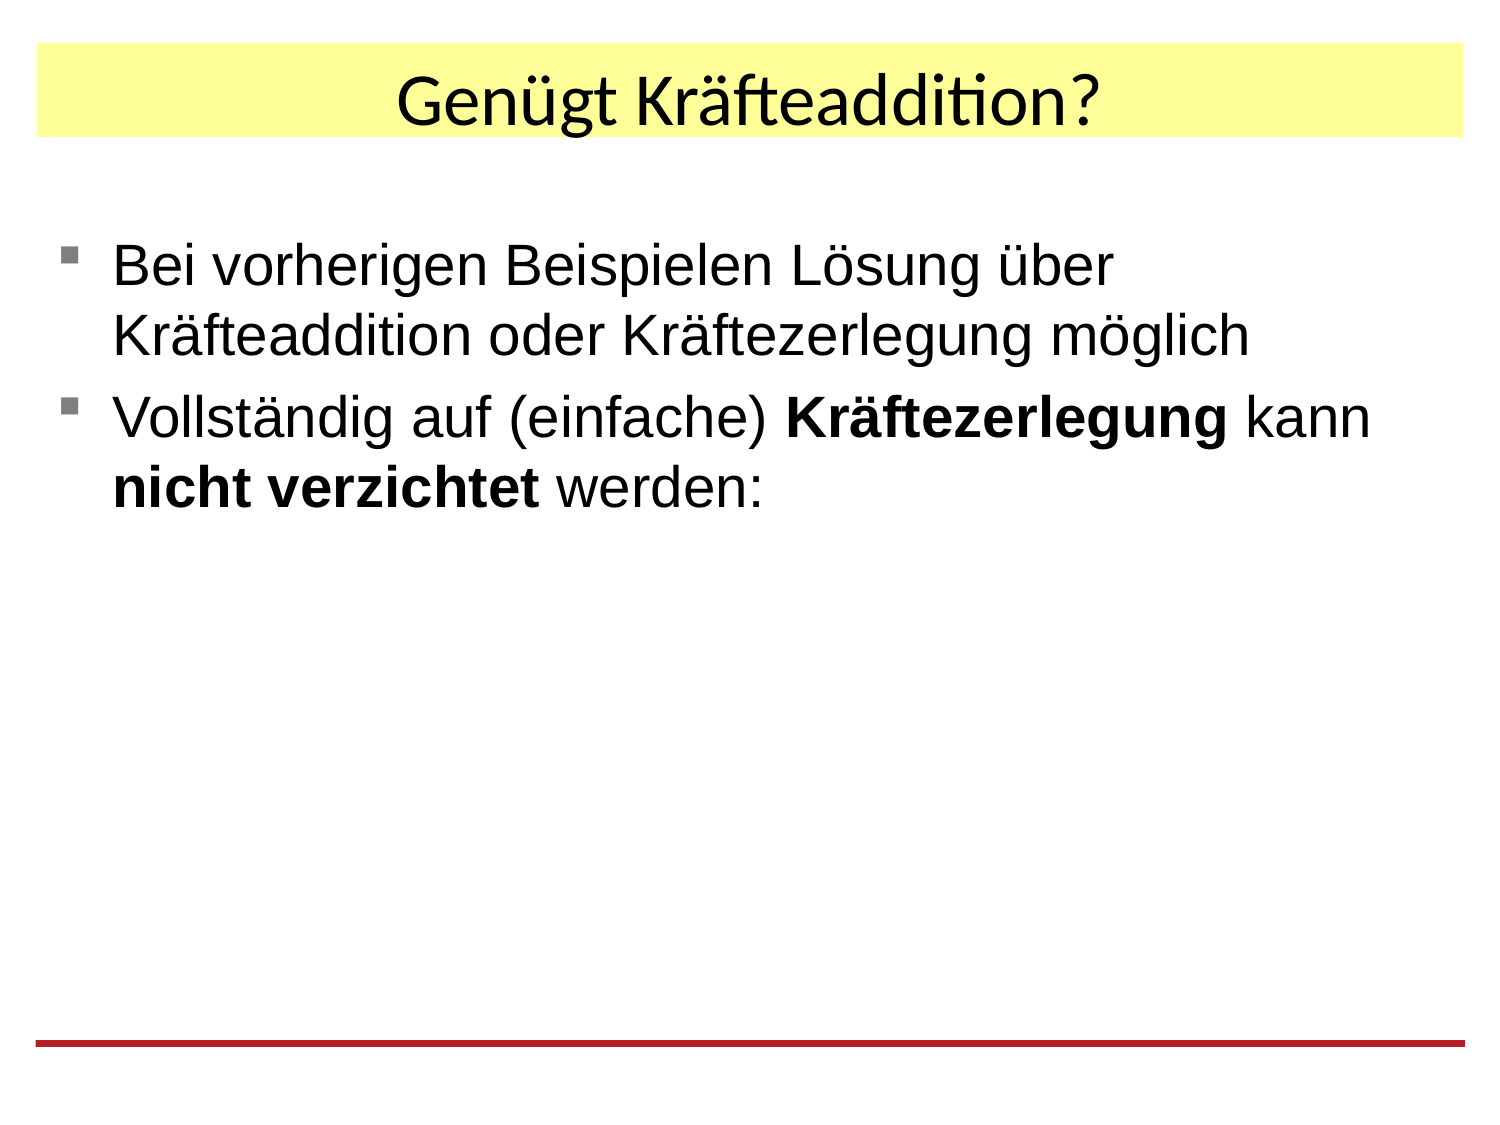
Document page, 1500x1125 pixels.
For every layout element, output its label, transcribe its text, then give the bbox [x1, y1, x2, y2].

title Genügt Kräfteaddition? [41, 42, 1459, 149]
